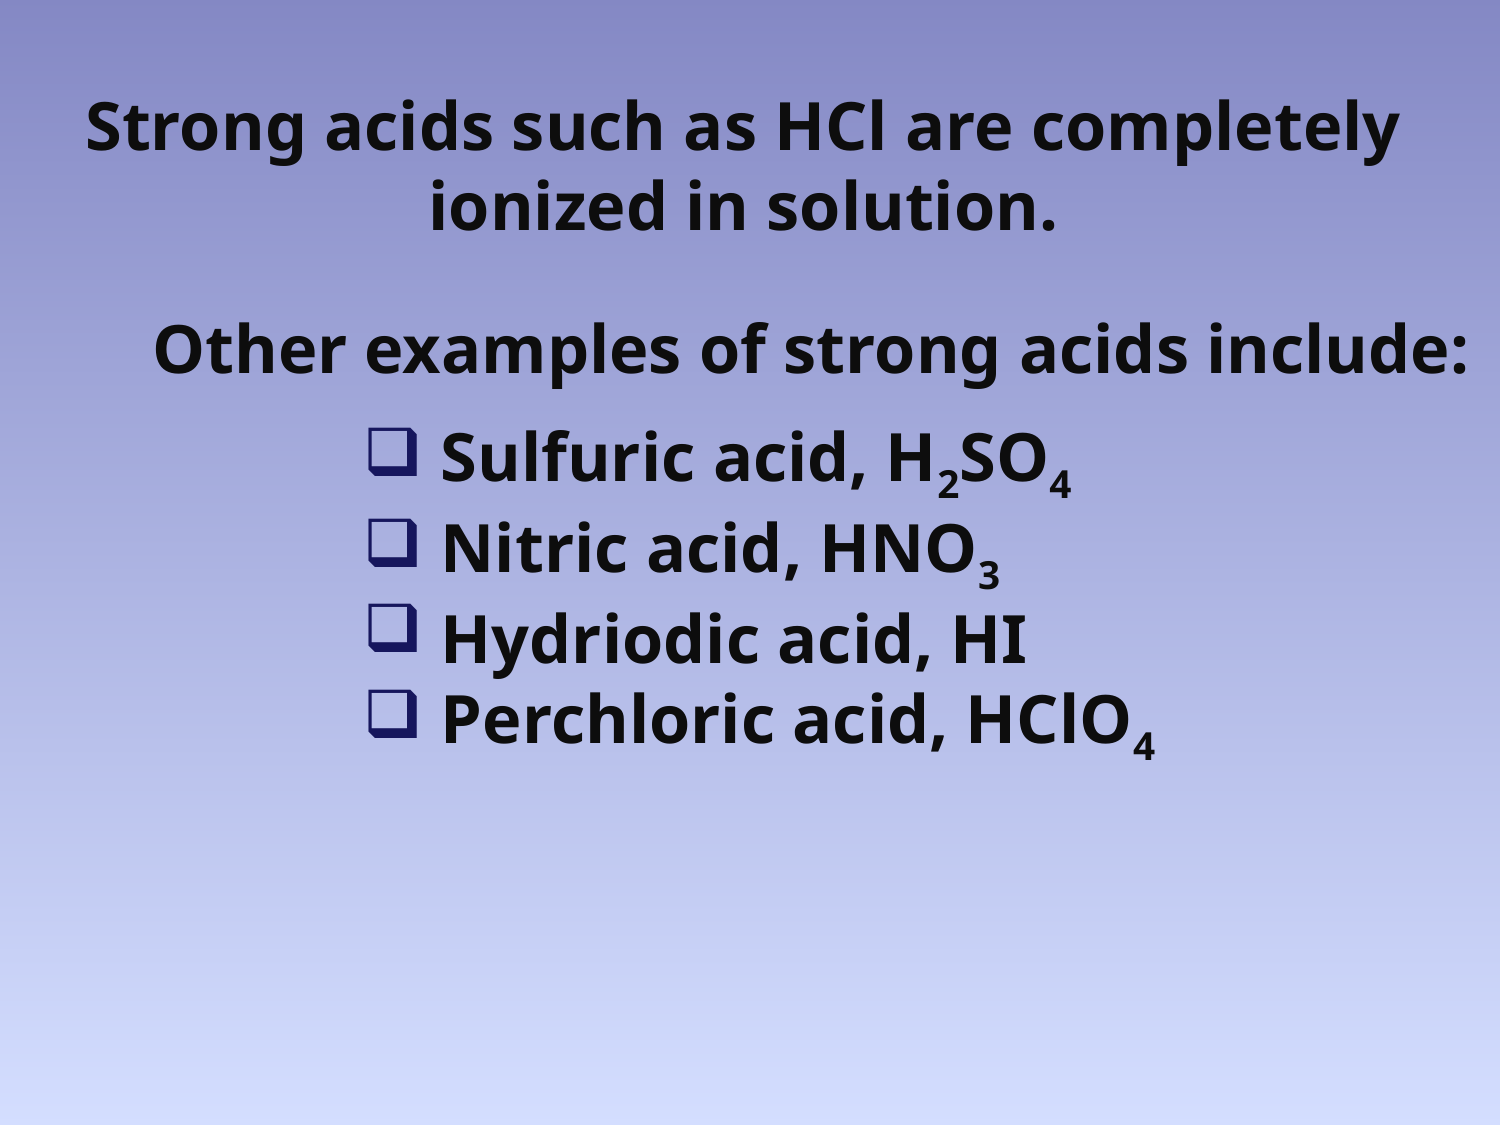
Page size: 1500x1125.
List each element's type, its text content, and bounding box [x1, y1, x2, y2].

text_box Sulfuric acid, H2SO4 Nitric acid, HNO3 Hydriodic acid, HI Perchloric acid, HClO4 [348, 407, 1171, 776]
text_box Other examples of strong acids include: [137, 299, 1486, 395]
title Strong acids such as HCl are completely ionized in solution. [49, 99, 1438, 288]
